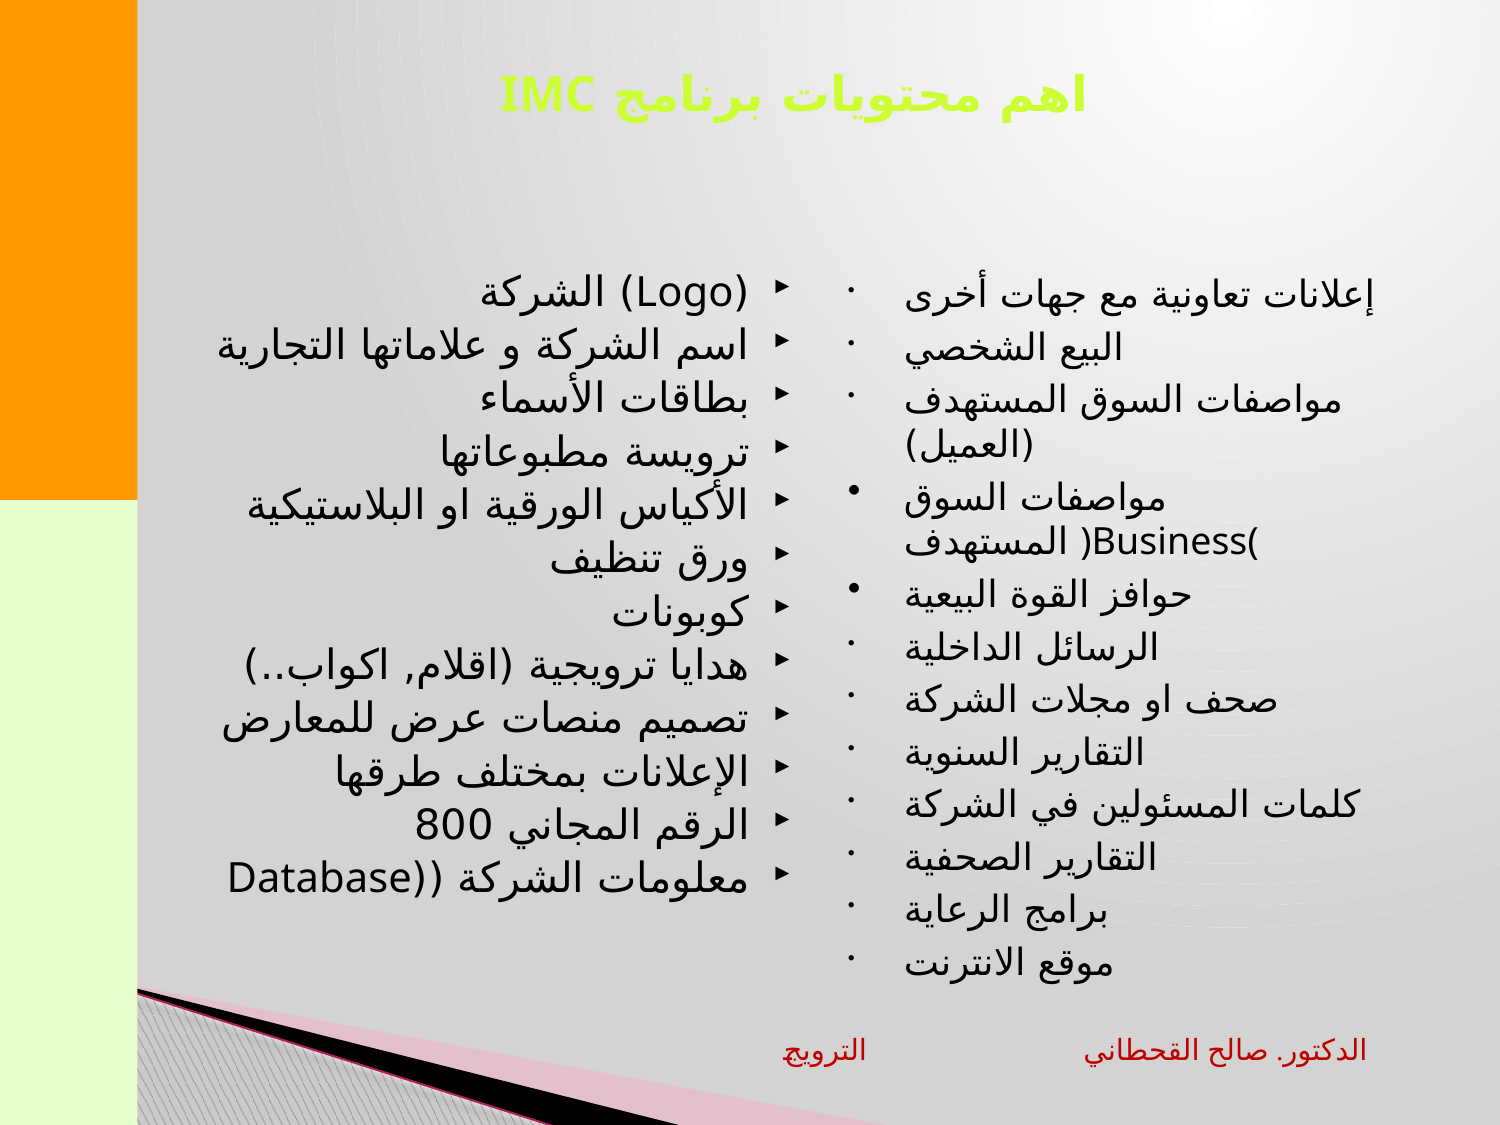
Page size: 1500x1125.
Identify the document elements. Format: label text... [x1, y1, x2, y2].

footer الترويج الدكتور. صالح القحطاني [585, 1042, 1383, 1103]
title اهم محتويات برنامج IMC [277, 54, 1312, 130]
text_box [0, 500, 138, 1125]
text_box [0, 0, 138, 500]
text_box إعلانات تعاونية مع جهات أخرى البيع الشخصي مواصفات السوق المستهدف (العميل) مواصفات السوق المستهدف )Business( حوافز القوة البيعية الرسائل الداخلية صحف او مجلات الشركة التقارير السنوية كلمات المسئولين في الشركة التقارير الصحفية برامج الرعاية موقع الانترنت [832, 262, 1453, 1020]
list (Logo) الشركة اسم الشركة و علاماتها التجارية بطاقات الأسماء ترويسة مطبوعاتها الأكياس الورقية او البلاستيكية ورق تنظيف كوبونات هدايا ترويجية (اقلام, اكواب..) تصميم منصات عرض للمعارض الإعلانات بمختلف طرقها الرقم المجاني 800 معلومات الشركة ((Database [199, 262, 825, 1008]
